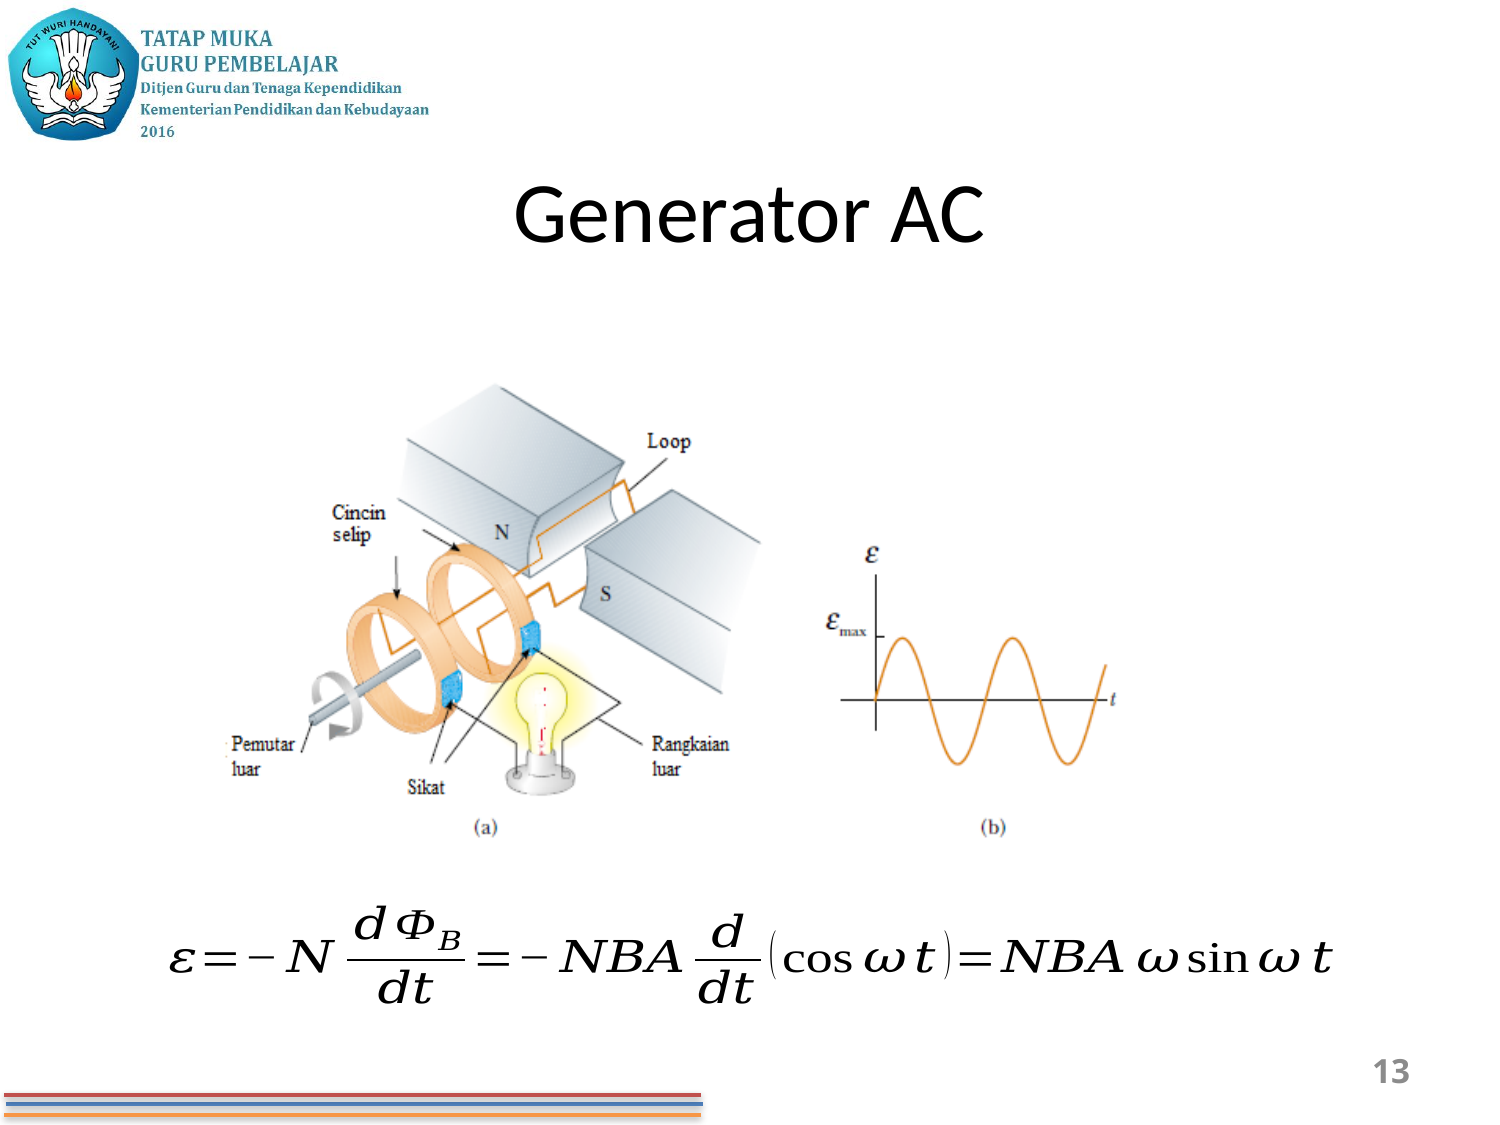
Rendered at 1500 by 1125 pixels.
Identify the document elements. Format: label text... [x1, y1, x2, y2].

picture [218, 380, 1128, 847]
slide_number 13 [1074, 1042, 1425, 1103]
picture [5, 0, 441, 149]
title Generator AC [75, 149, 1425, 268]
